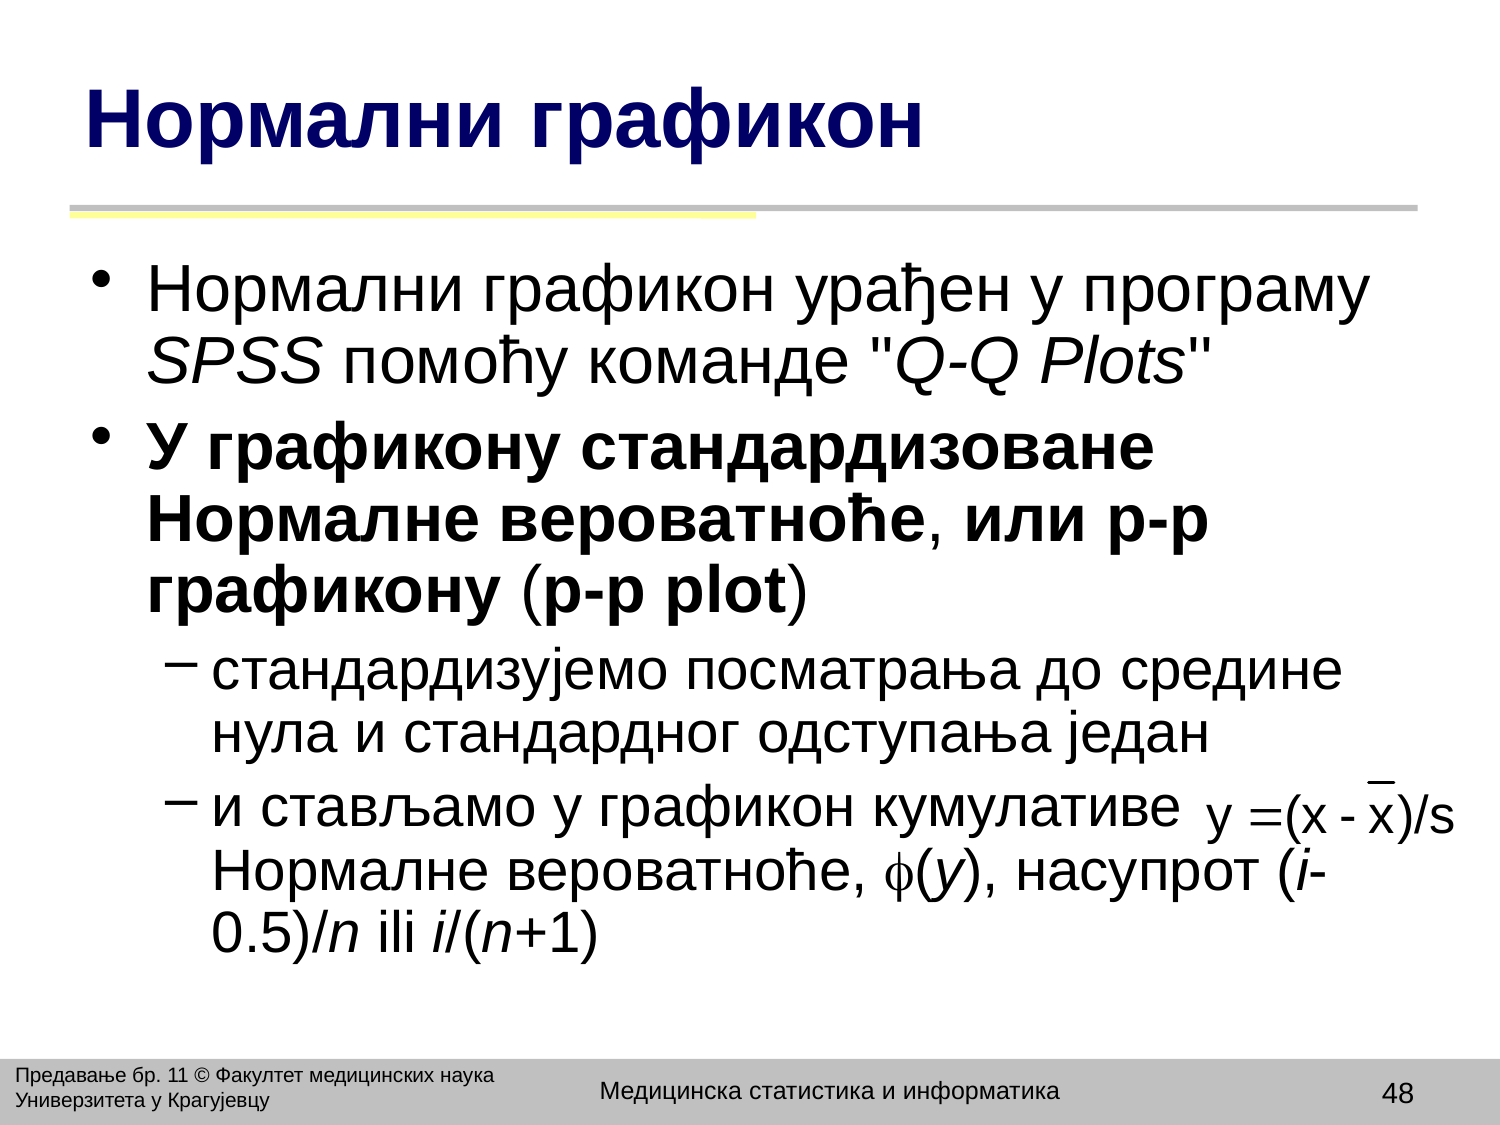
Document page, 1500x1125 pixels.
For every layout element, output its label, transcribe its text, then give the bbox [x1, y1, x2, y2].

title Нормални графикон [69, 19, 1426, 208]
list Нормални графикон урађен у програму SPSS помоћу команде ''Q-Q Plots'' У графикону стандардизоване Нормалне вероватноће, или p-p графикону (p-p plot) стандардизујемо посматрања до средине нула и стандардног одступања један и стављамо у графикон кумулативе Нормалне вероватноће, f(y), насупрот (i-0.5)/n ili i/(n+1) [74, 246, 1426, 1023]
footer Медицинска статистика и информатика [512, 1066, 1149, 1125]
slide_number Предавање бр. 11 © Факултет медицинских наука Универзитета у Крагујевцу [0, 1053, 612, 1108]
slide_number 48 [1163, 1066, 1430, 1125]
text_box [1195, 769, 1464, 861]
